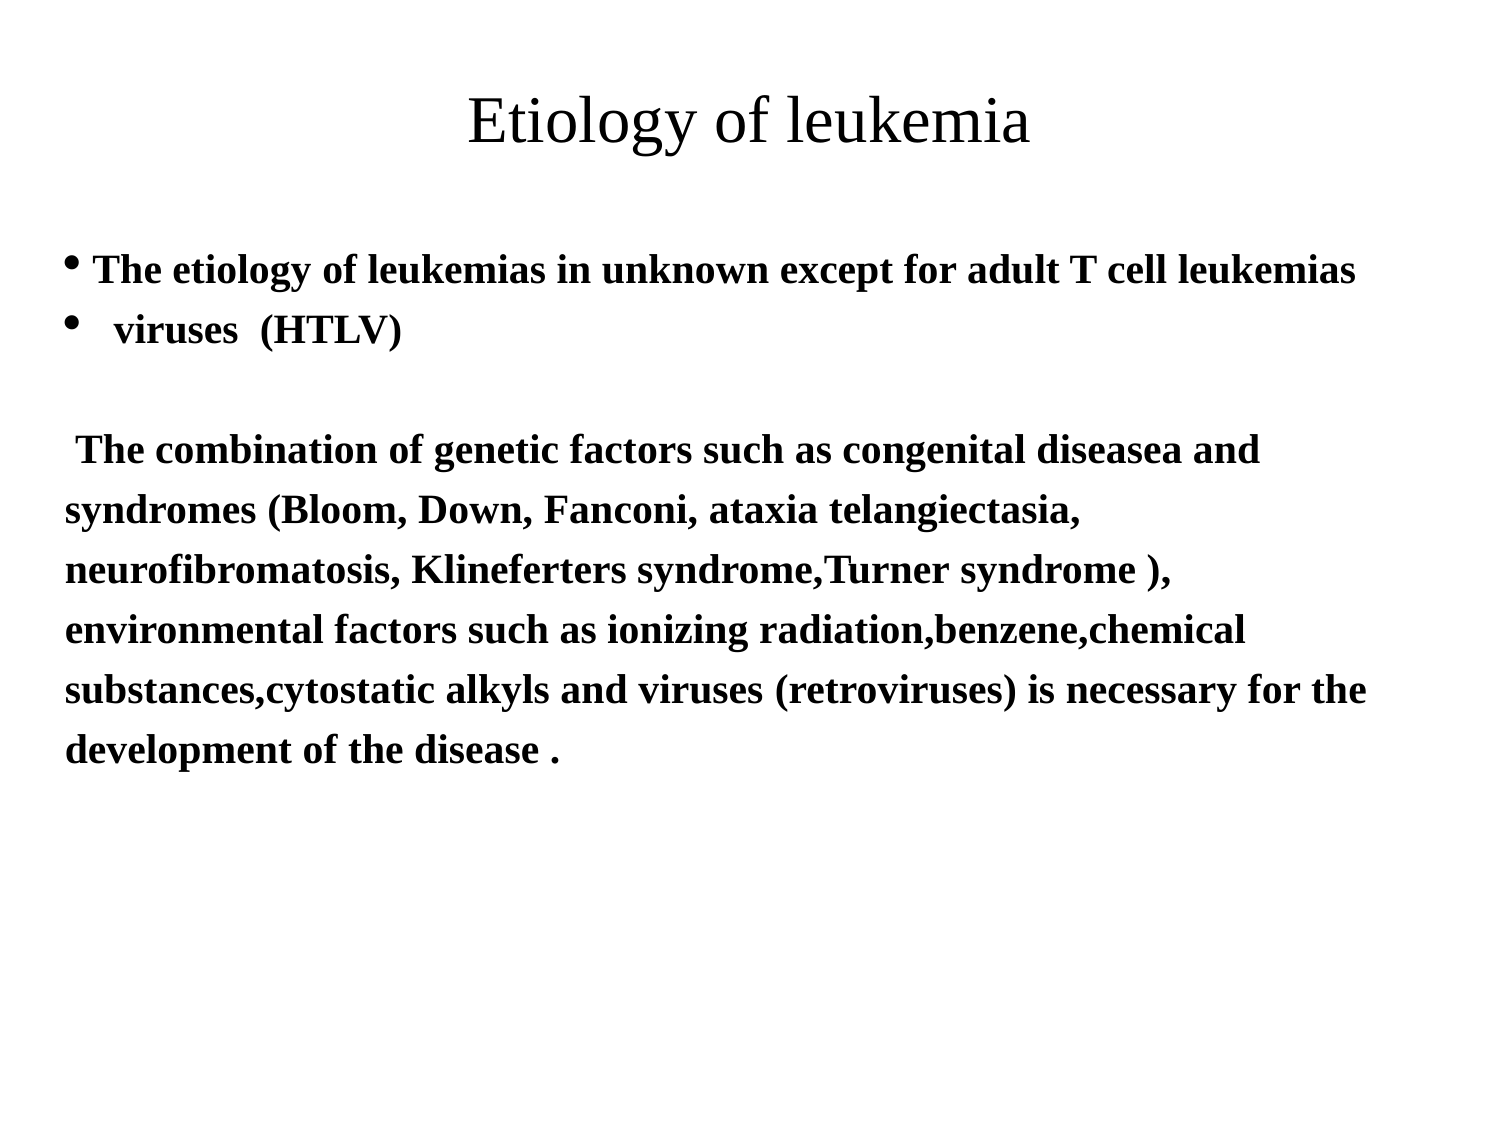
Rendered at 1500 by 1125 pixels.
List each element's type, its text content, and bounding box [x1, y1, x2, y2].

text_box The etiology of leukemias in unknown except for adult T cell leukemias viruses (HTLV) The combination of genetic factors such as congenital diseasea and syndromes (Bloom, Down, Fanconi, ataxia telangiectasia, neurofibromatosis, Klineferters syndrome,Turner syndrome ), environmental factors such as ionizing radiation,benzene,chemical substances,cytostatic alkyls and viruses (retroviruses) is necessary for the development of the disease . [50, 224, 1438, 780]
title Еtiology of leukemia [75, 45, 1425, 188]
